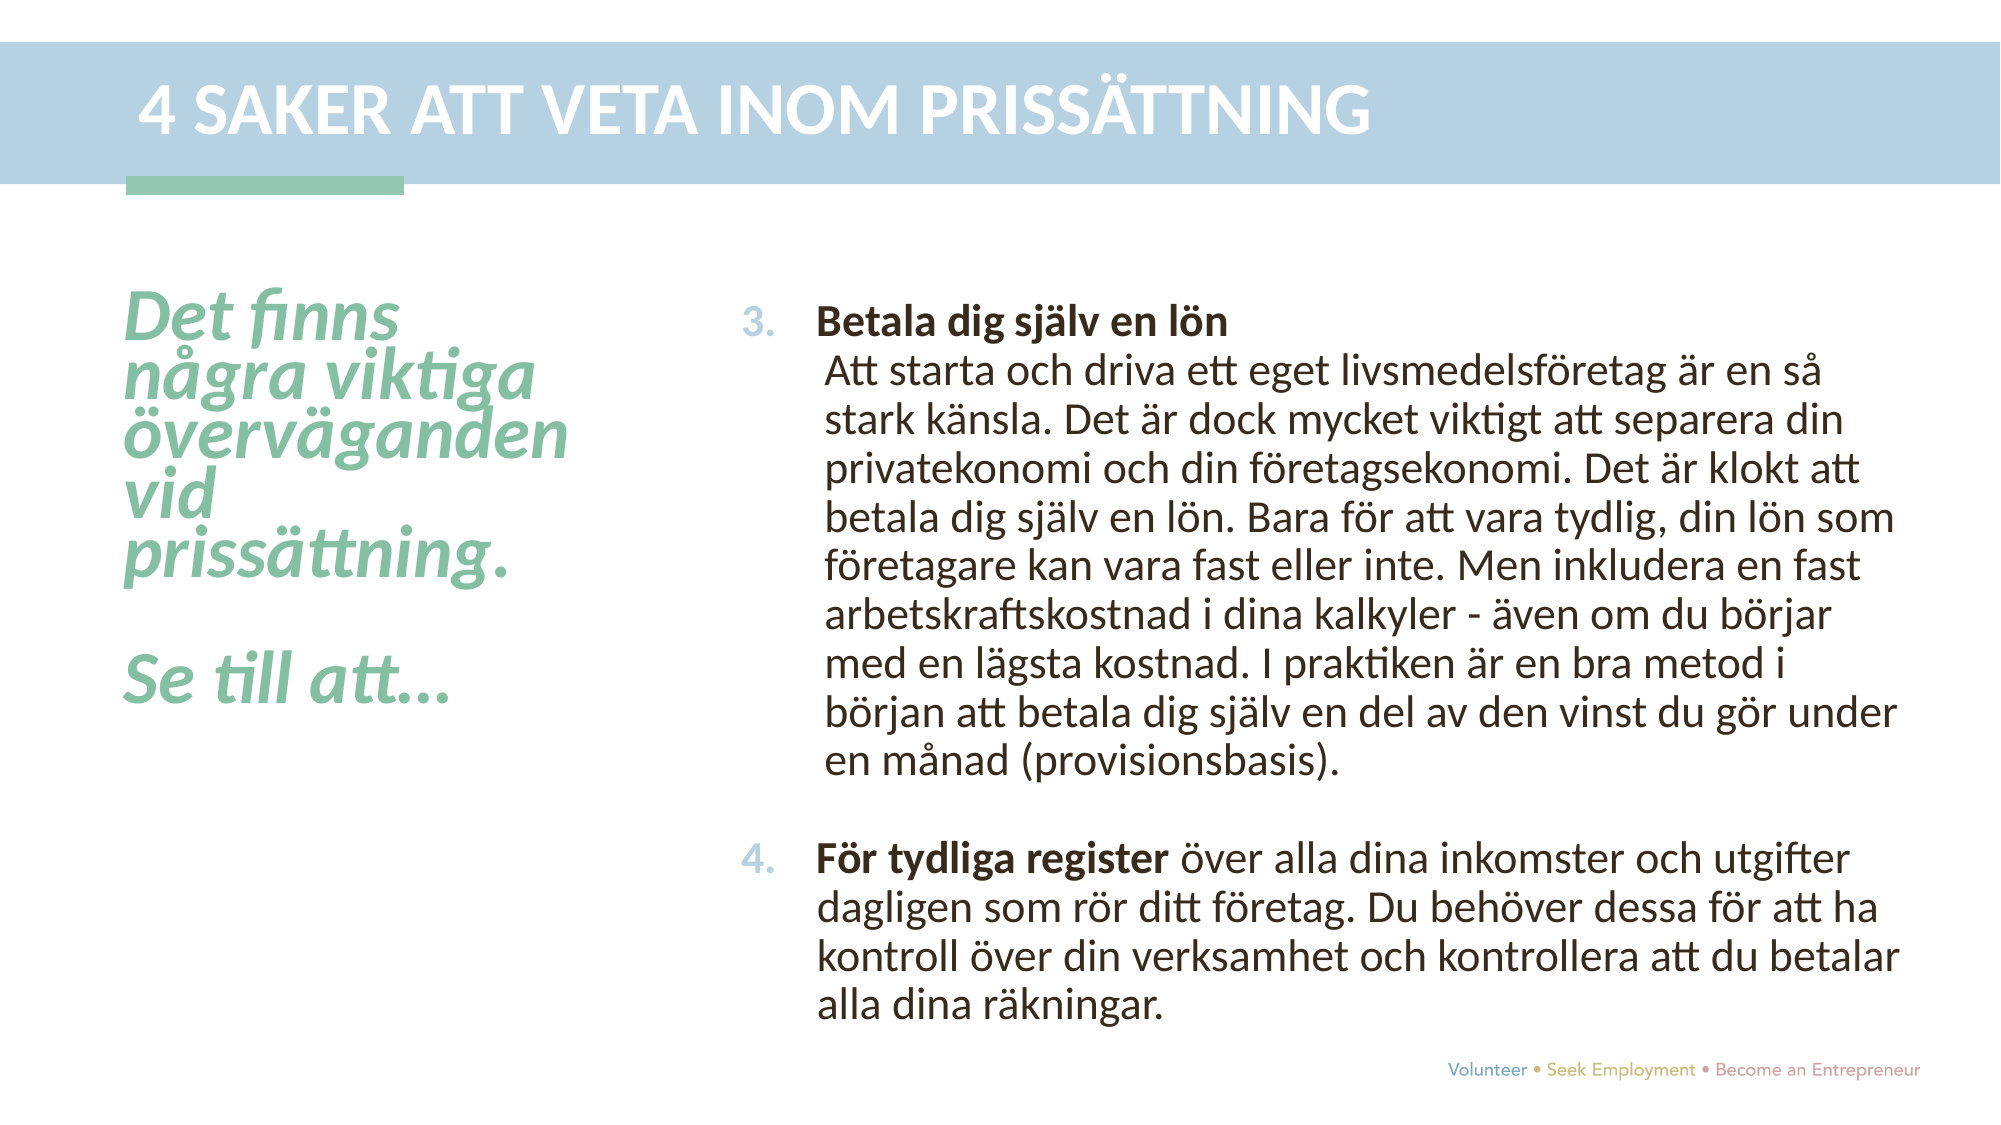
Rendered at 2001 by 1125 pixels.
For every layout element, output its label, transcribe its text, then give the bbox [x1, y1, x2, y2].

text_box Betala dig själv en lön Att starta och driva ett eget livsmedelsföretag är en så stark känsla. Det är dock mycket viktigt att separera din privatekonomi och din företagsekonomi. Det är klokt att betala dig själv en lön. Bara för att vara tydlig, din lön som företagare kan vara fast eller inte. Men inkludera en fast arbetskraftskostnad i dina kalkyler - även om du börjar med en lägsta kostnad. I praktiken är en bra metod i början att betala dig själv en del av den vinst du gör under en månad (provisionsbasis). För tydliga register över alla dina inkomster och utgifter dagligen som rör ditt företag. Du behöver dessa för att ha kontroll över din verksamhet och kontrollera att du betalar alla dina räkningar. [726, 289, 1927, 915]
text_box Det finns några viktiga överväganden vid prissättning. Se till att… [108, 288, 603, 552]
picture [1418, 1046, 1971, 1103]
list 4 SAKER ATT VETA INOM PRISSÄTTNING [123, 51, 1913, 170]
